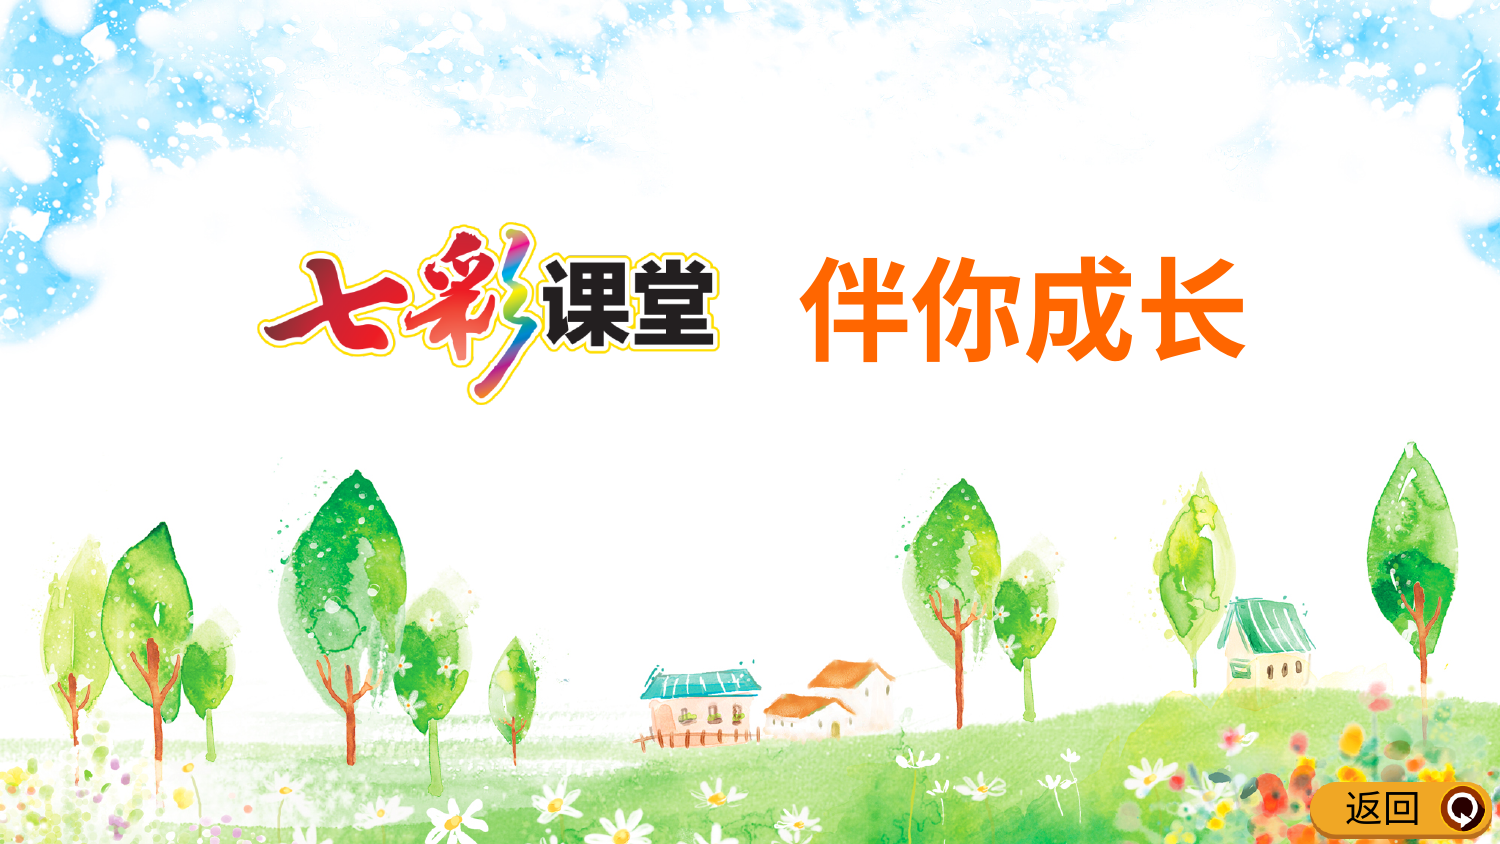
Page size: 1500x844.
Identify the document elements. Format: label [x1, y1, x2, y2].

text_box [253, 220, 1316, 407]
picture [0, 0, 1500, 844]
